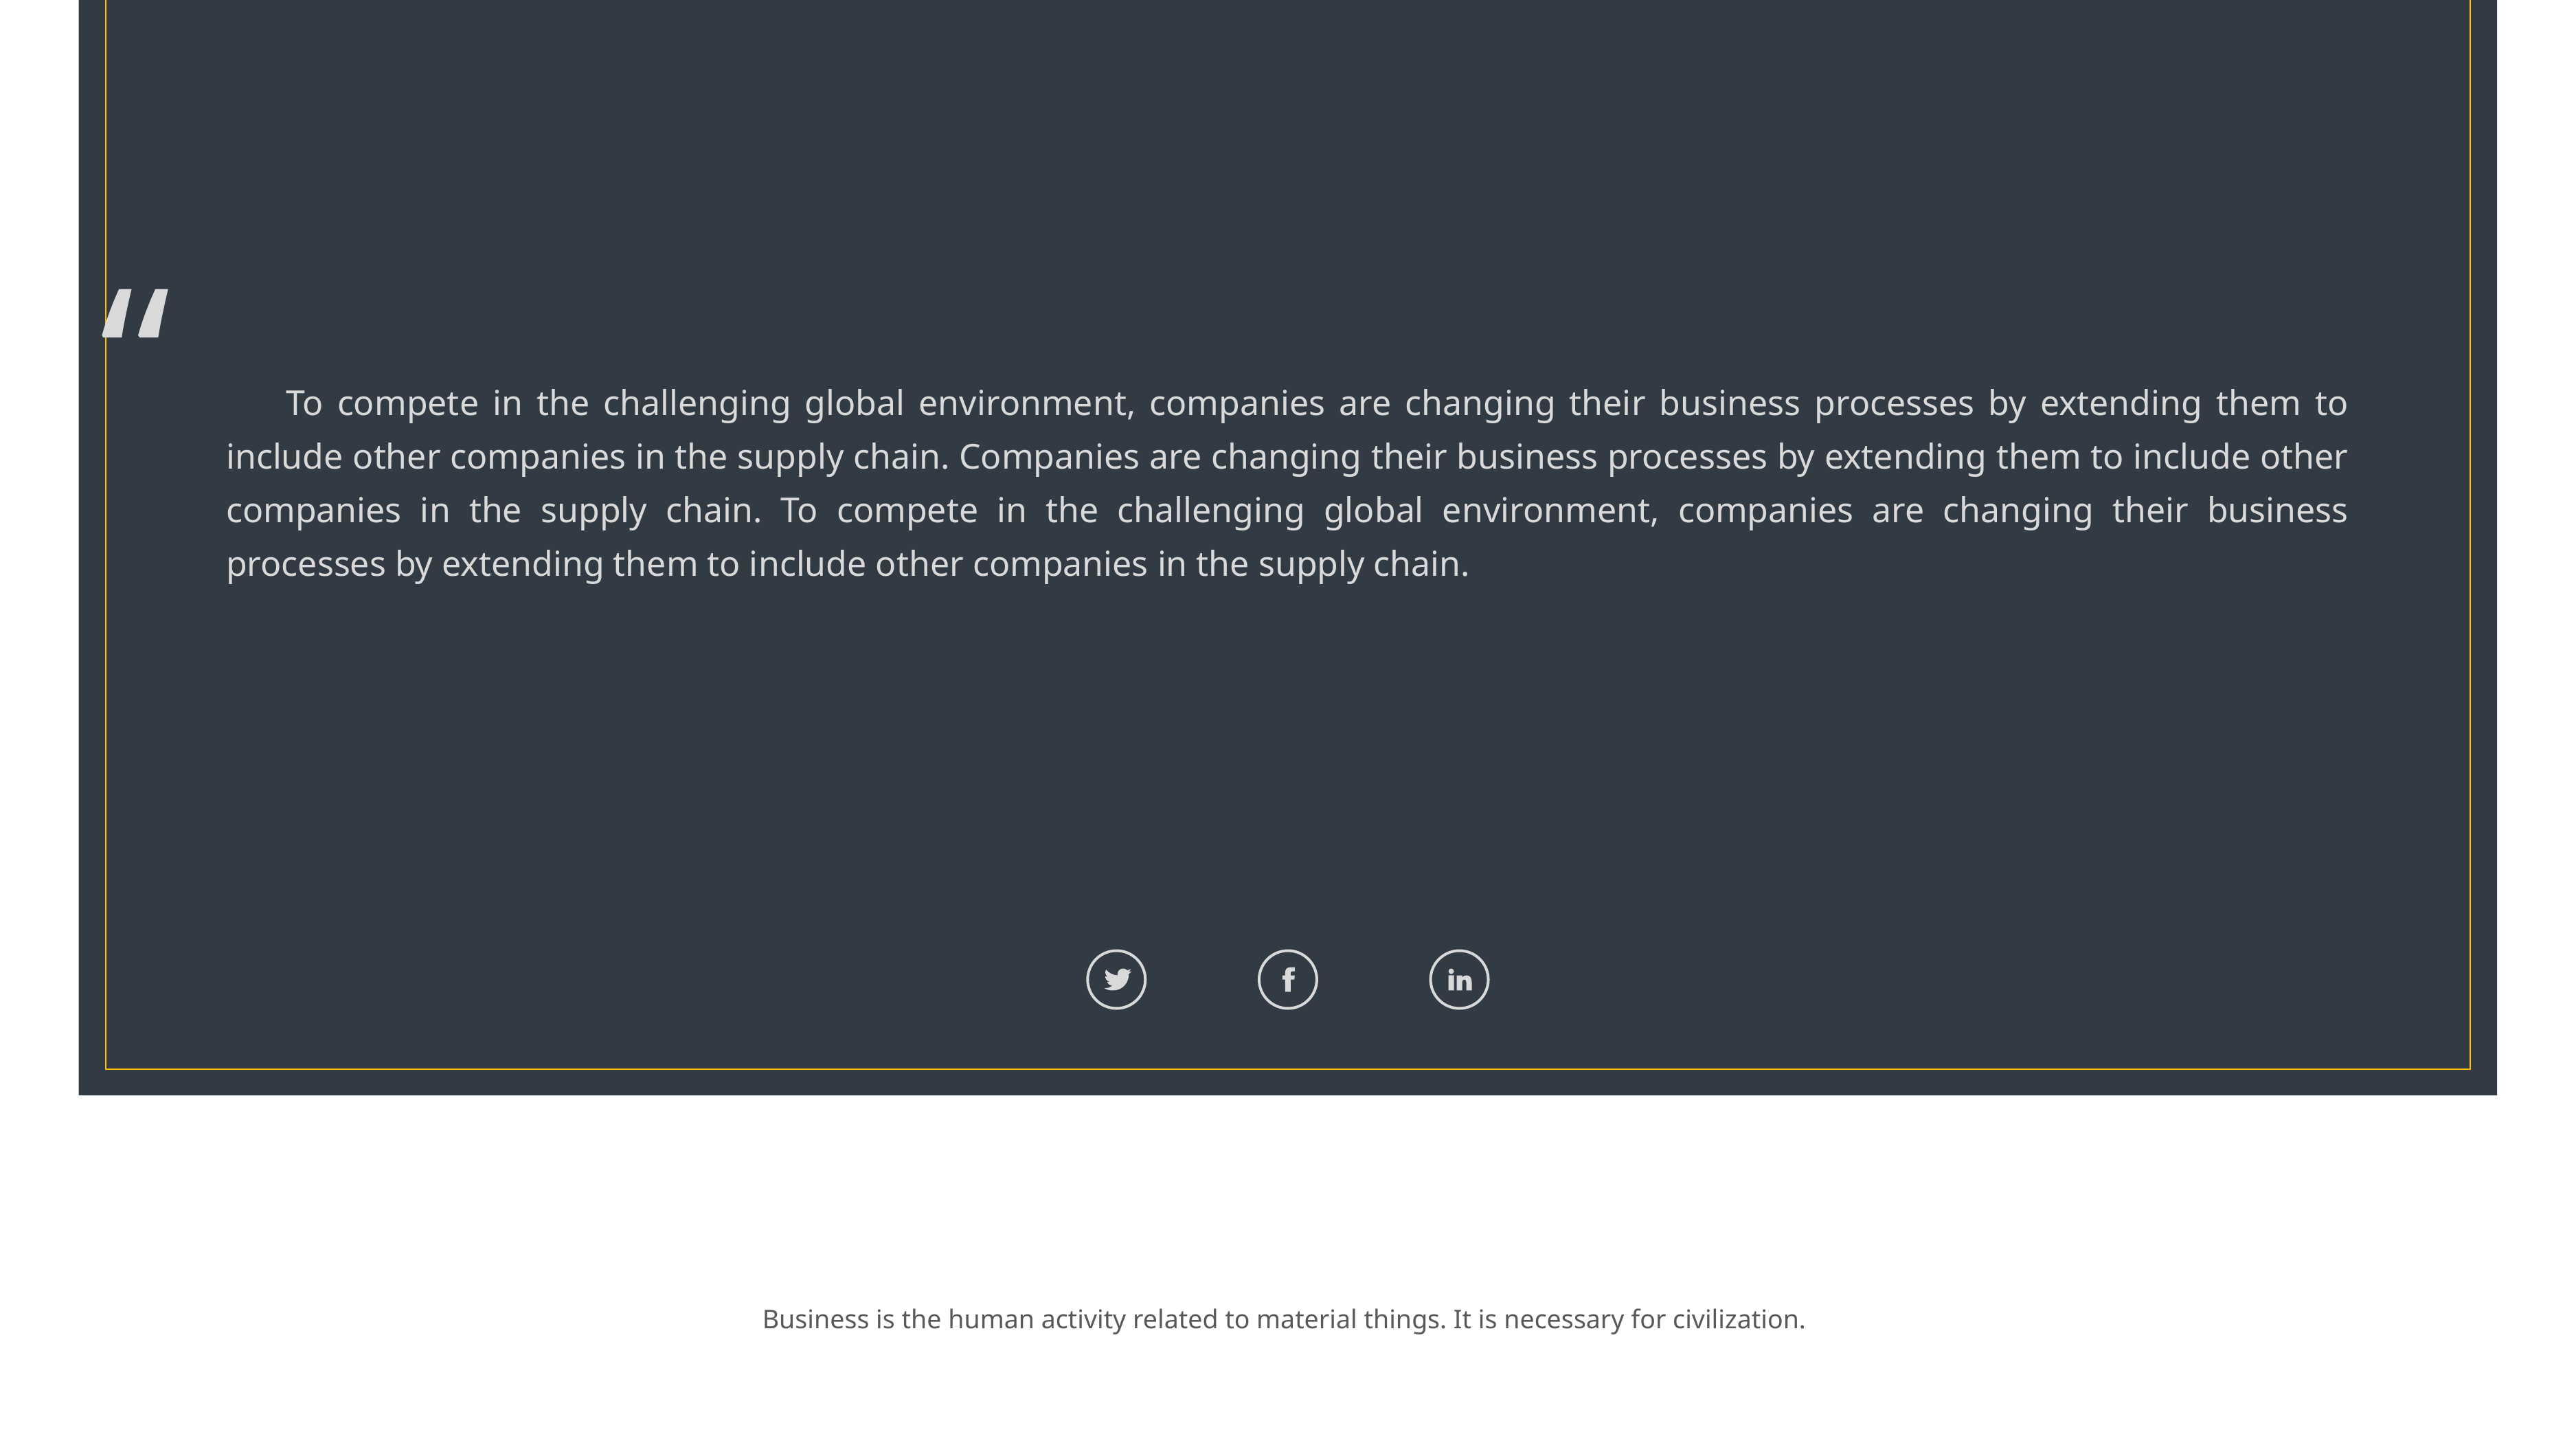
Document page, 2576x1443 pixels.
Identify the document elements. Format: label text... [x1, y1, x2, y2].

text_box [1257, 949, 1318, 1010]
text_box To compete in the challenging global environment, companies are changing their business processes by extending them to include other companies in the supply chain. Companies are changing their business processes by extending them to include other companies in the supply chain. To compete in the challenging global environment, companies are changing their business processes by extending them to include other companies in the supply chain. [216, 363, 2360, 589]
text_box [78, 0, 2498, 1096]
text_box [1429, 949, 1490, 1010]
text_box “ [90, 227, 342, 476]
text_box Business is the human activity related to material things. It is necessary for civilization. [752, 1282, 1824, 1339]
text_box [1086, 949, 1147, 1010]
text_box [105, 0, 2471, 1070]
